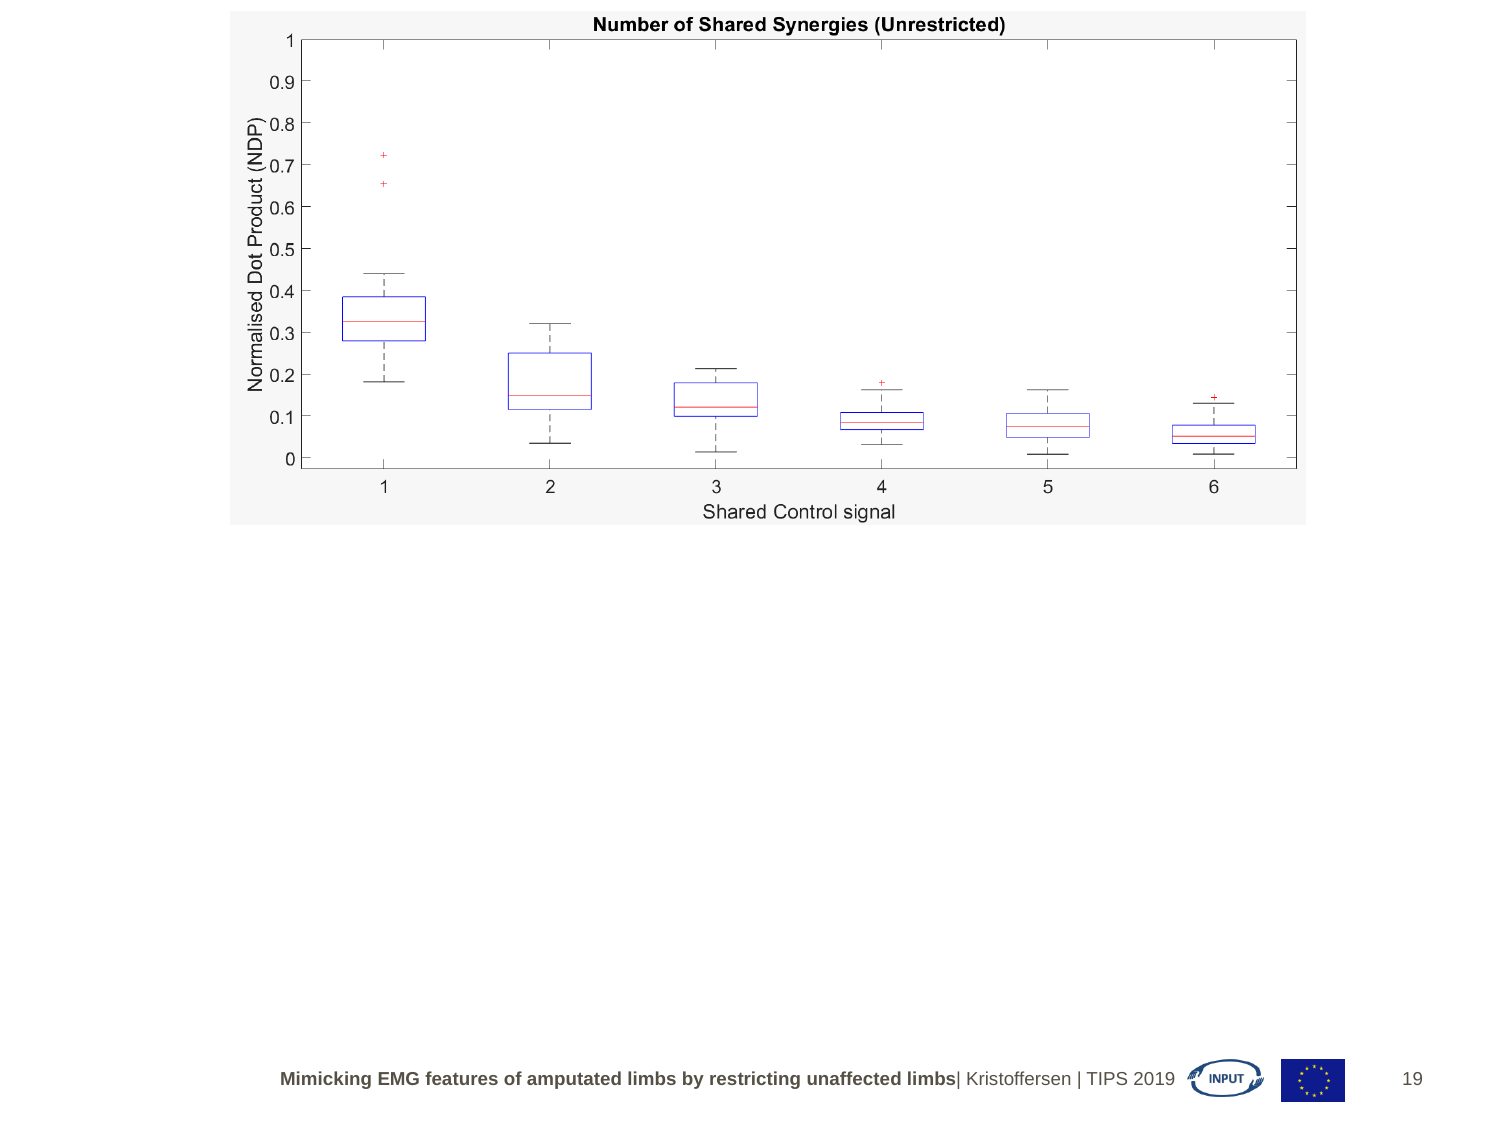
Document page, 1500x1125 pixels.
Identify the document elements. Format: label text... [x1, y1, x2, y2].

picture [1281, 1059, 1345, 1102]
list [229, 11, 1306, 525]
footer Mimicking EMG features of amputated limbs by restricting unaffected limbs| Kristoffersen | TIPS 2019 [76, 1061, 1176, 1094]
picture [1187, 1059, 1264, 1097]
slide_number 19 [1370, 1061, 1424, 1094]
